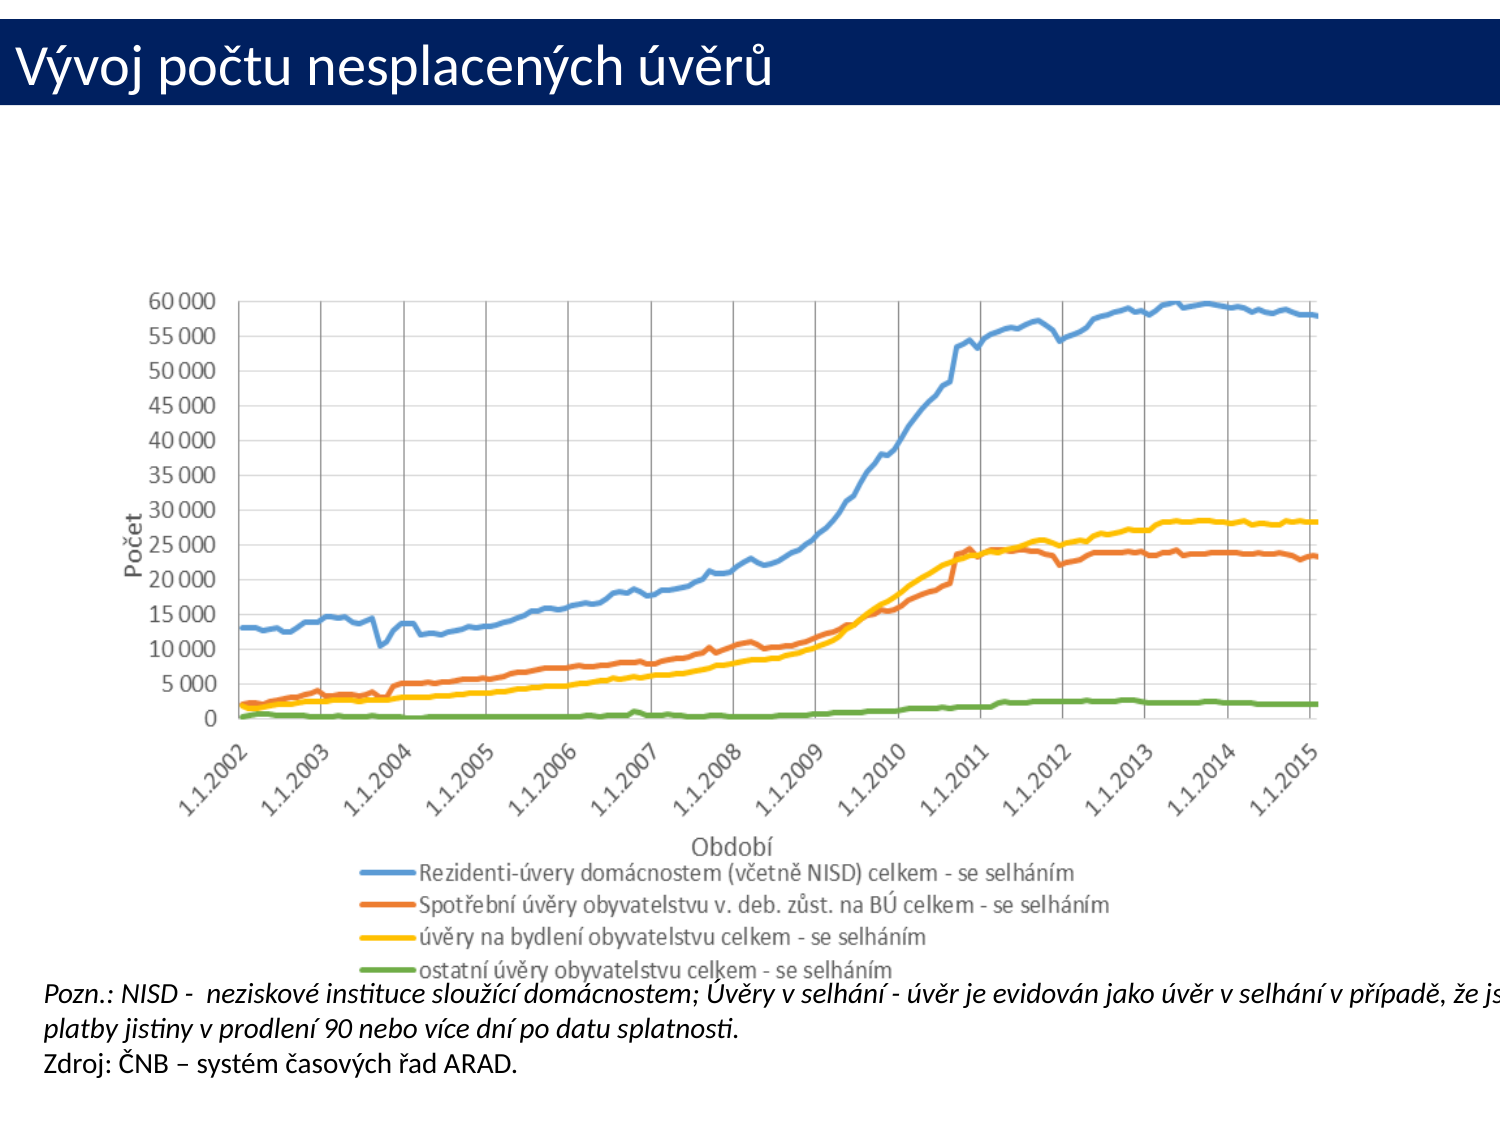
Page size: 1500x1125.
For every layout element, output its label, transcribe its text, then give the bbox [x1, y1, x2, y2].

picture [111, 276, 1351, 991]
title Vývoj počtu nesplacených úvěrů [0, 19, 1500, 106]
text_box Pozn.: NISD - neziskové instituce sloužící domácnostem; Úvěry v selhání - úvěr je evidován jako úvěr v selhání v případě, že jsou platby jistiny v prodlení 90 nebo více dní po datu splatnosti. Zdroj: ČNB – systém časových řad ARAD. [30, 967, 1500, 1086]
